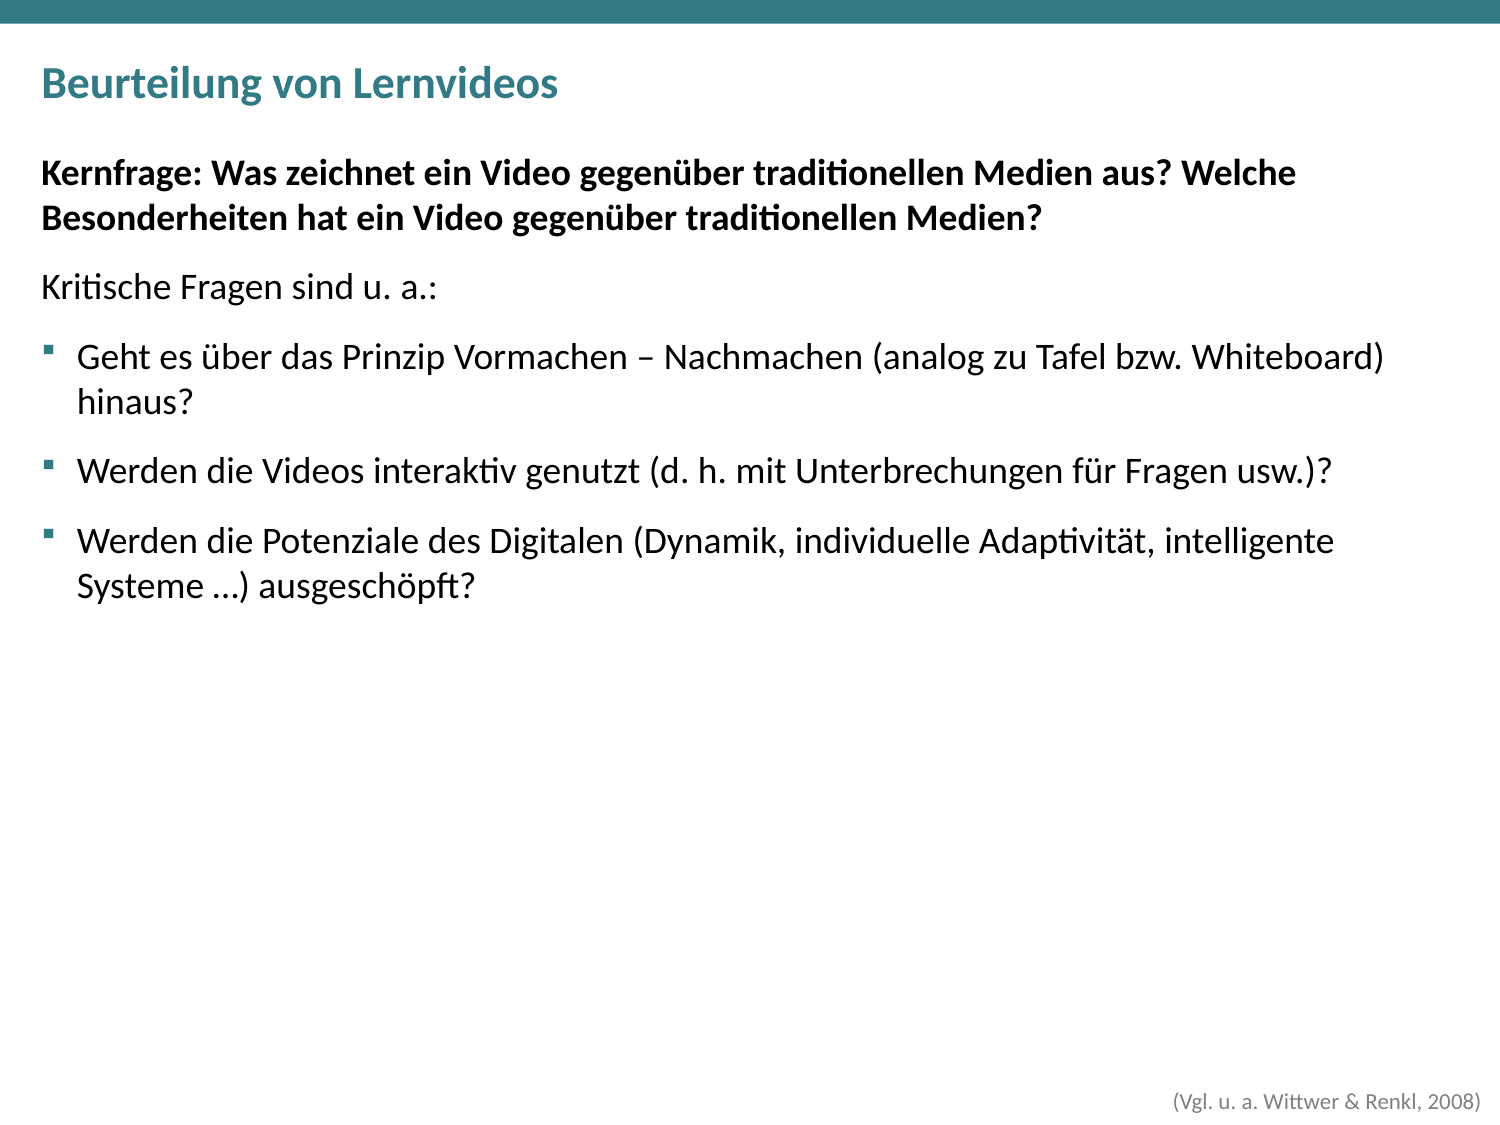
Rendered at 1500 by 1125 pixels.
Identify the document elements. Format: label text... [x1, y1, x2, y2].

list Kernfrage: Was zeichnet ein Video gegenüber traditionellen Medien aus? Welche Besonderheiten hat ein Video gegenüber traditionellen Medien? Kritische Fragen sind u. a.: Geht es über das Prinzip Vormachen – Nachmachen (analog zu Tafel bzw. Whiteboard) hinaus? Werden die Videos interaktiv genutzt (d. h. mit Unterbrechungen für Fragen usw.)? Werden die Potenziale des Digitalen (Dynamik, individuelle Adaptivität, intelligente Systeme …) ausgeschöpft? [41, 147, 1459, 1063]
title Beurteilung von Lernvideos [41, 53, 1459, 119]
list (Vgl. u. a. Wittwer & Renkl, 2008) [17, 1086, 1483, 1122]
